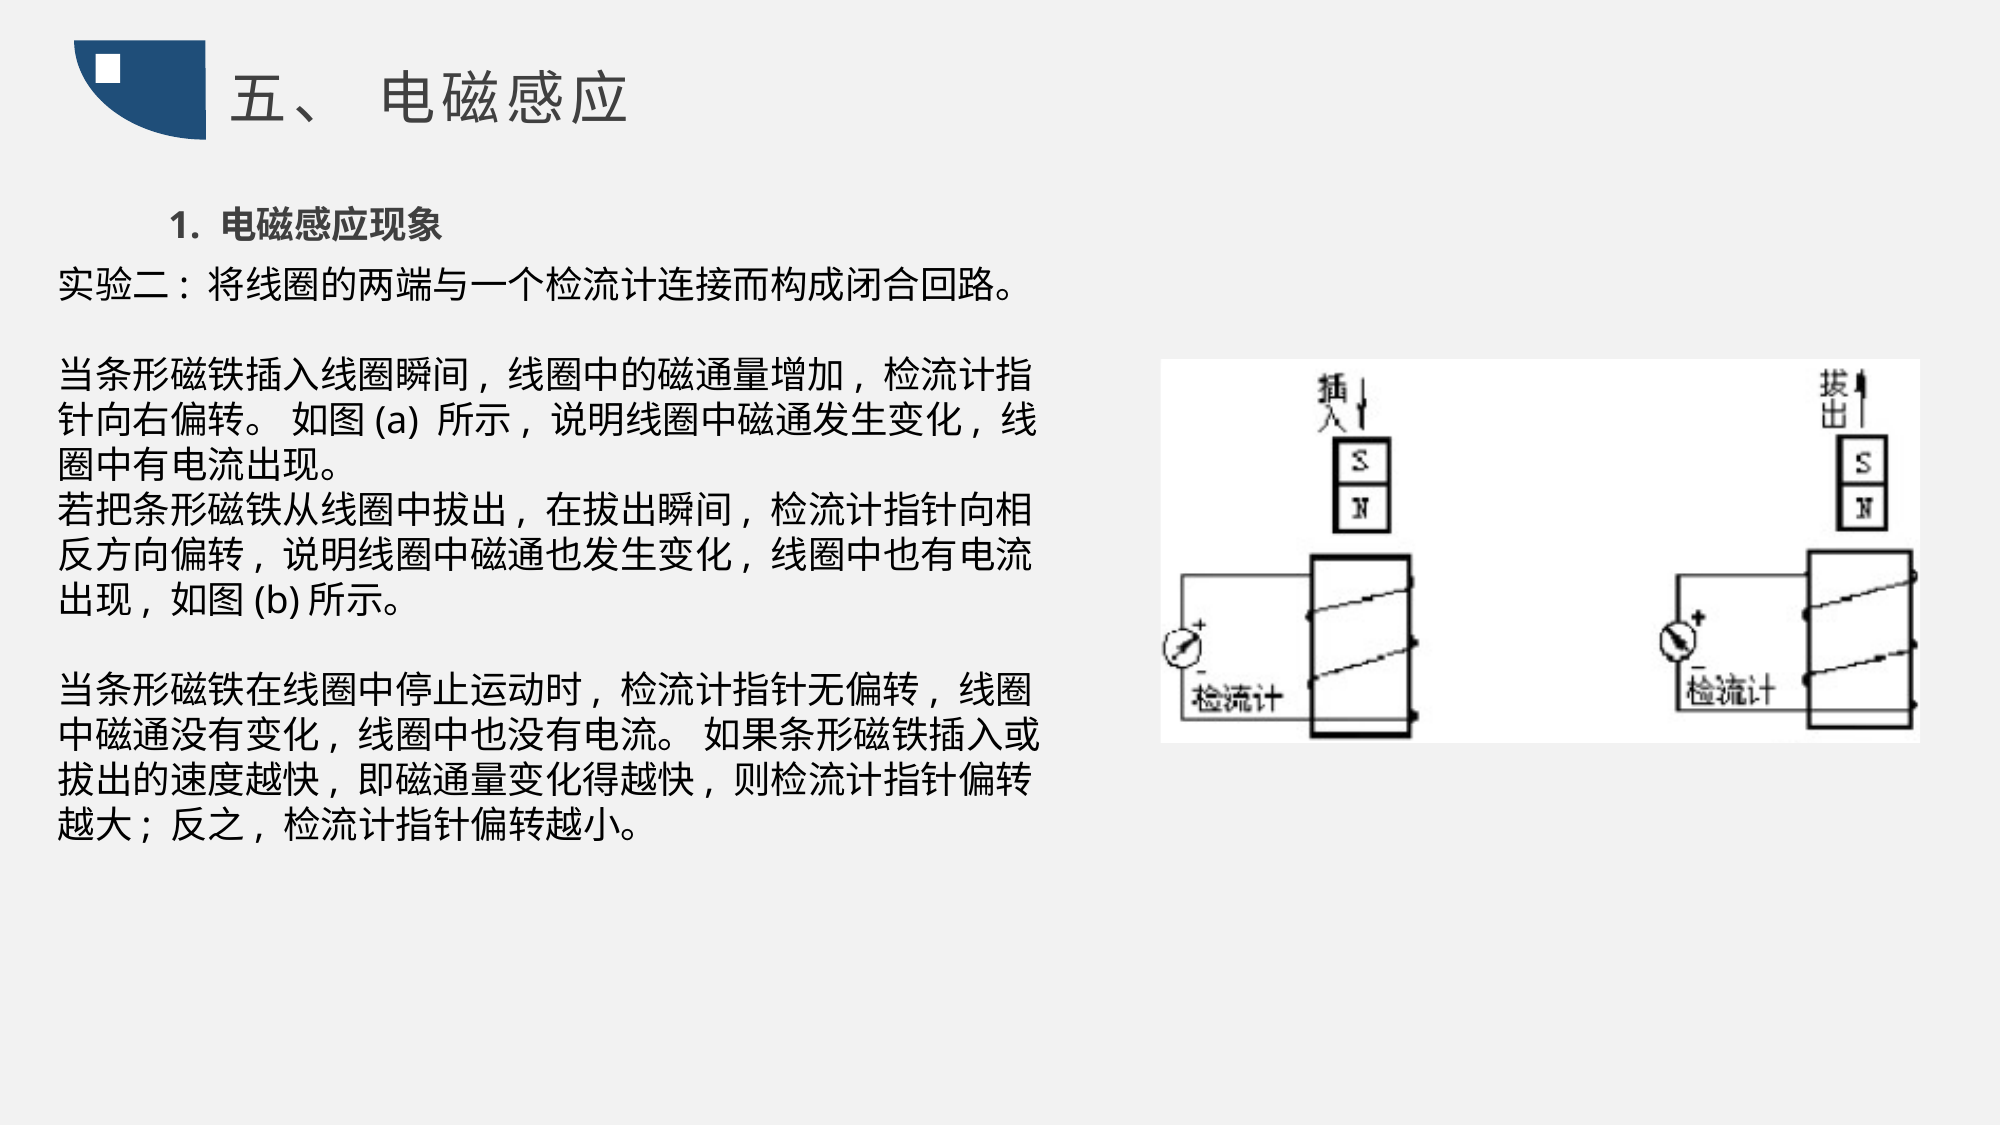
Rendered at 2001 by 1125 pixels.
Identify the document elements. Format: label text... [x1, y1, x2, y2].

text_box 实验二: 将线圈的两端与一个检流计连接而构成闭合回路。 当条形磁铁插入线圈瞬间, 线圈中的磁通量增加, 检流计指针向右偏转。 如图(a) 所示, 说明线圈中磁通发生变化, 线圈中有电流出现。 若把条形磁铁从线圈中拔出, 在拔出瞬间, 检流计指针向相反方向偏转, 说明线圈中磁通也发生变化, 线圈中也有电流出现, 如图(b)所示。 当条形磁铁在线圈中停止运动时, 检流计指针无偏转, 线圈中磁通没有变化, 线圈中也没有电流。 如果条形磁铁插入或拔出的速度越快, 即磁通量变化得越快, 则检流计指针偏转越大; 反之, 检流计指针偏转越小。 [42, 254, 1070, 854]
text_box 1. 电磁感应现象 [153, 171, 1921, 254]
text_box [74, 0, 1070, 140]
picture [1160, 359, 1921, 743]
